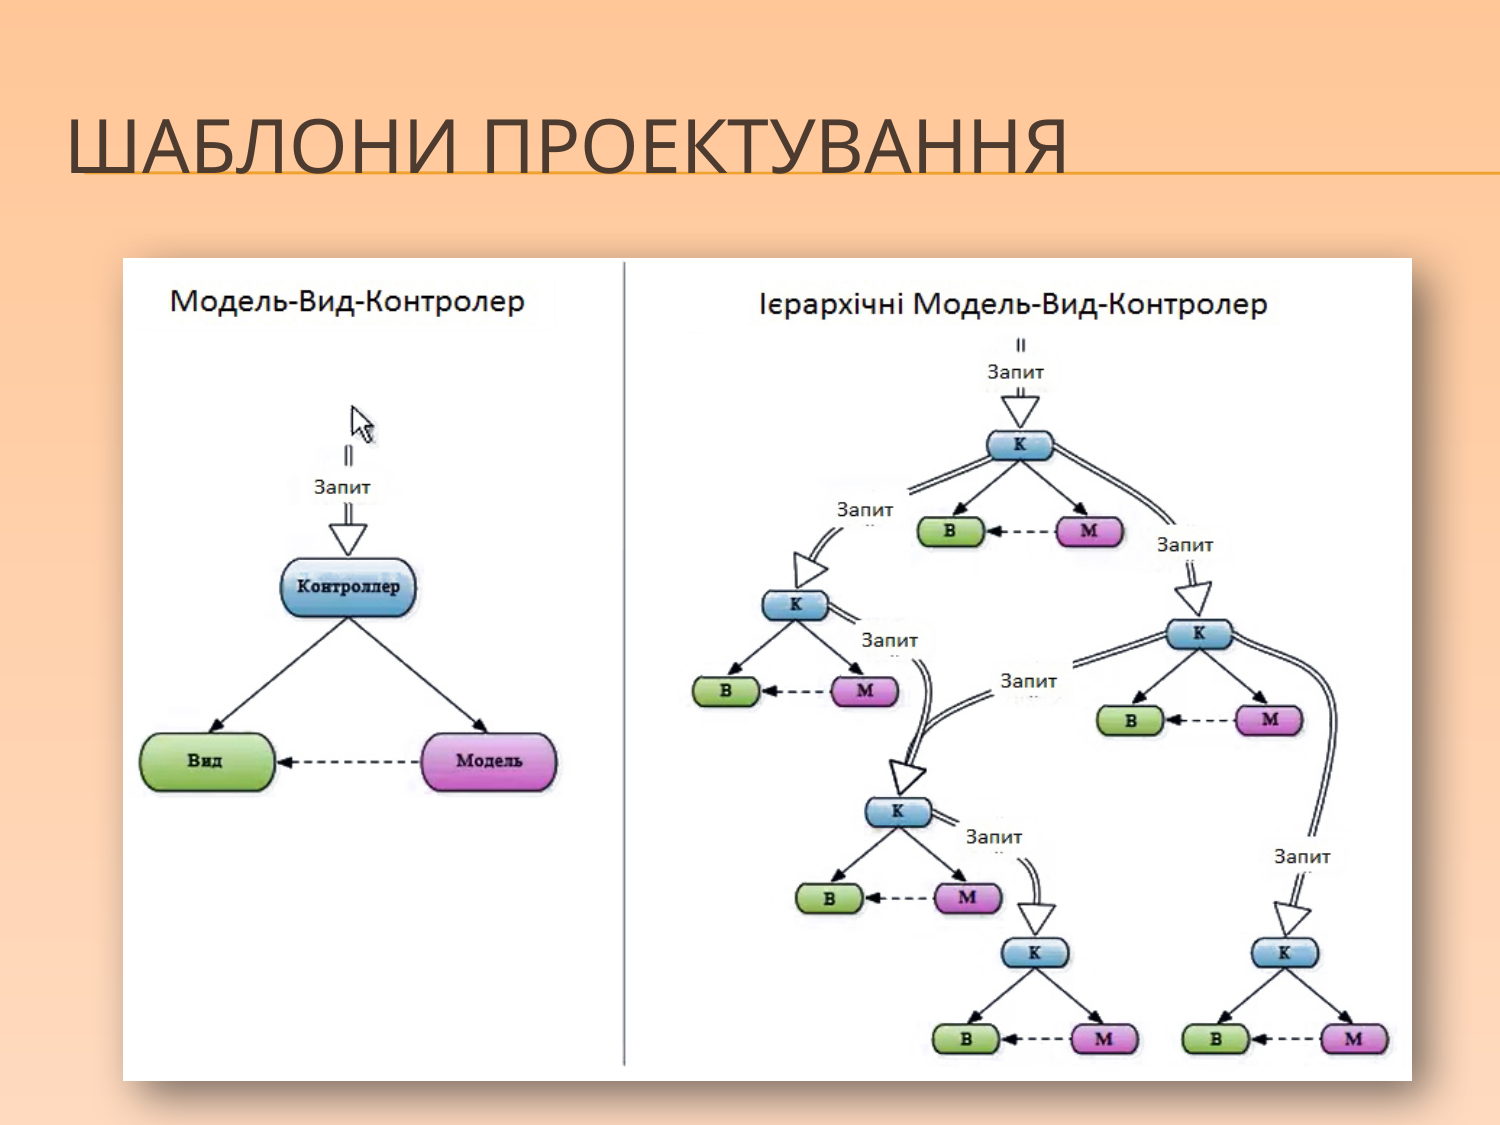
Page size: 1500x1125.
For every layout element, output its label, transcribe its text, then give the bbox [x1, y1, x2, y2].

title Шаблони проектування [50, 75, 1475, 213]
picture [123, 257, 1412, 1081]
